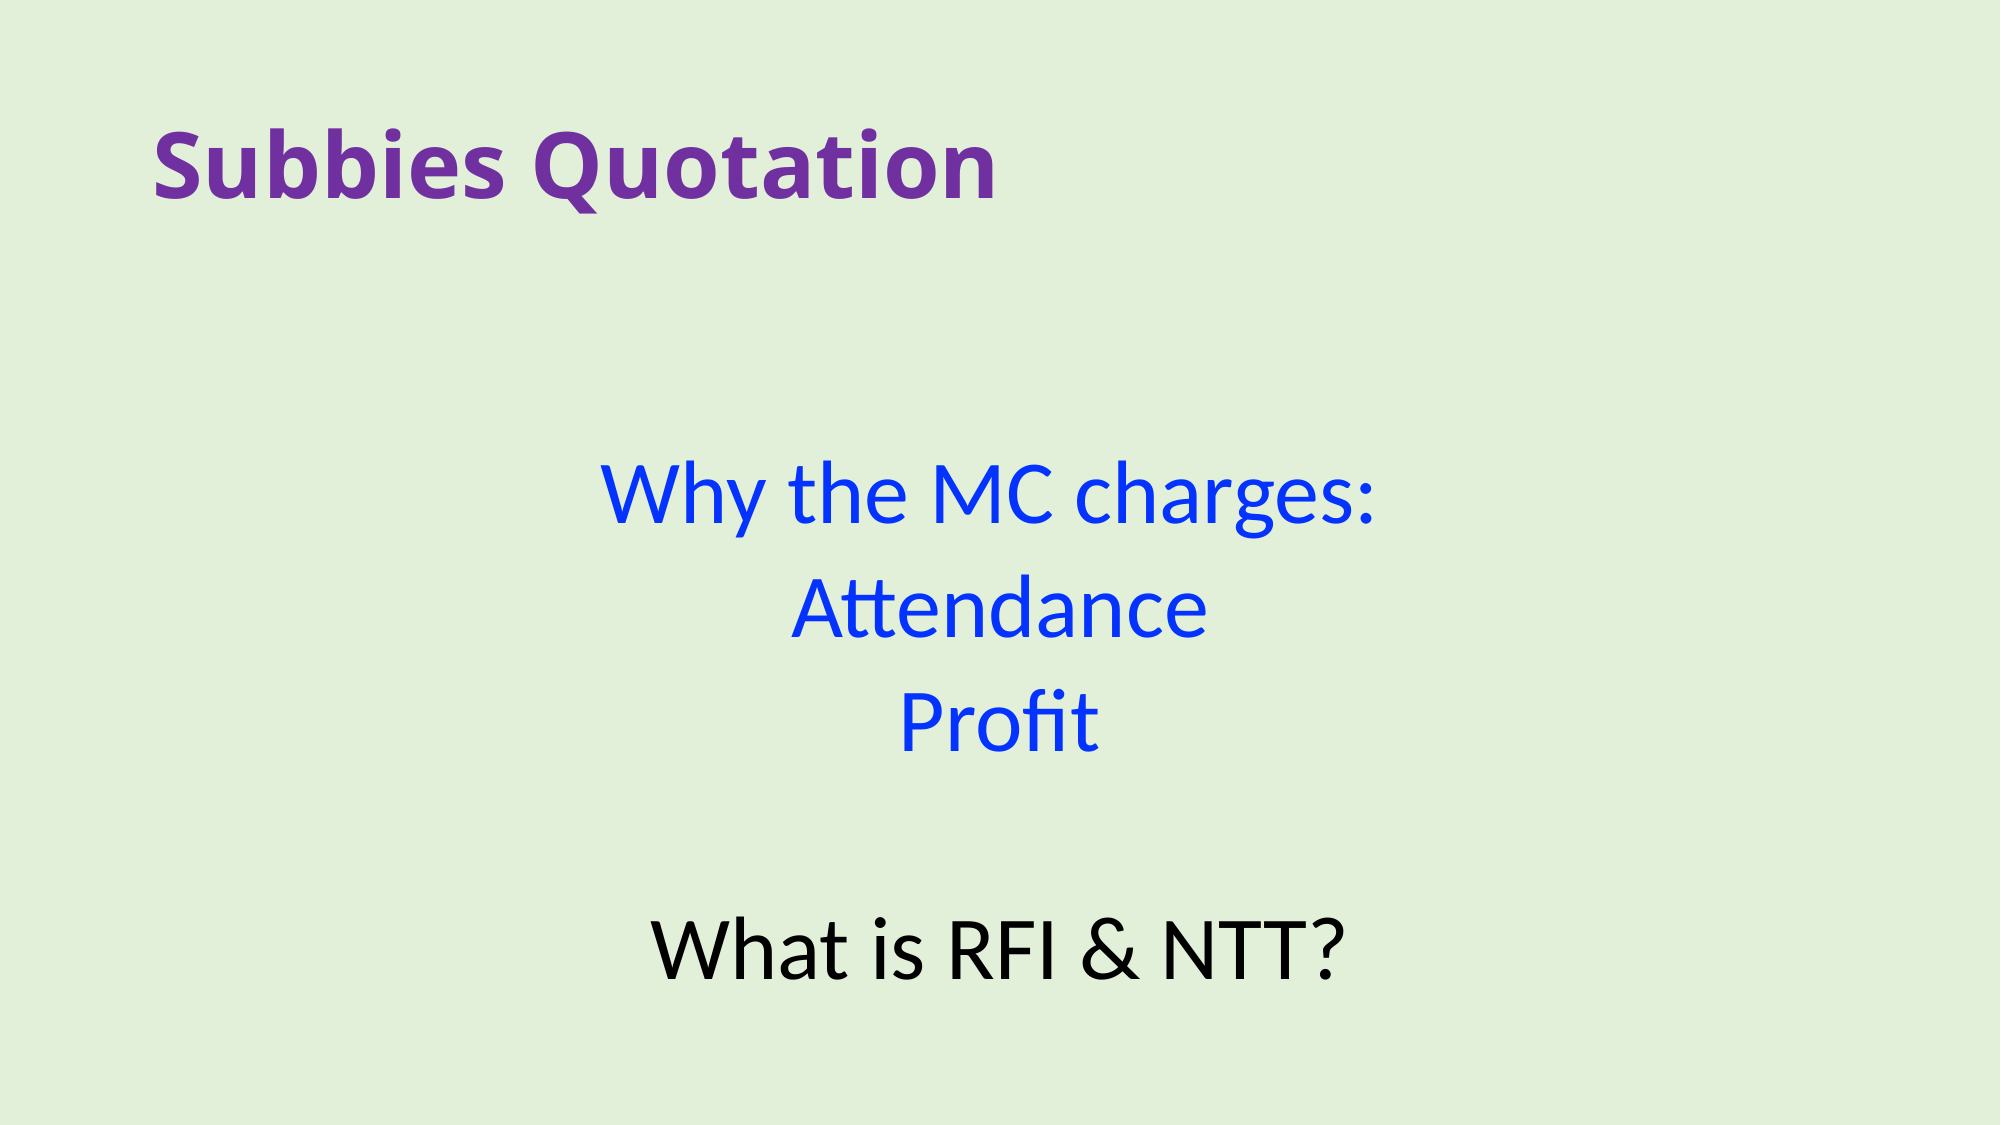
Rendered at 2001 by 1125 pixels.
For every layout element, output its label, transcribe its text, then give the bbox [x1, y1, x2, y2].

list Why the MC charges: Attendance Profit What is RFI & NTT? [137, 299, 1863, 1014]
title Subbies Quotation [137, 59, 1863, 278]
